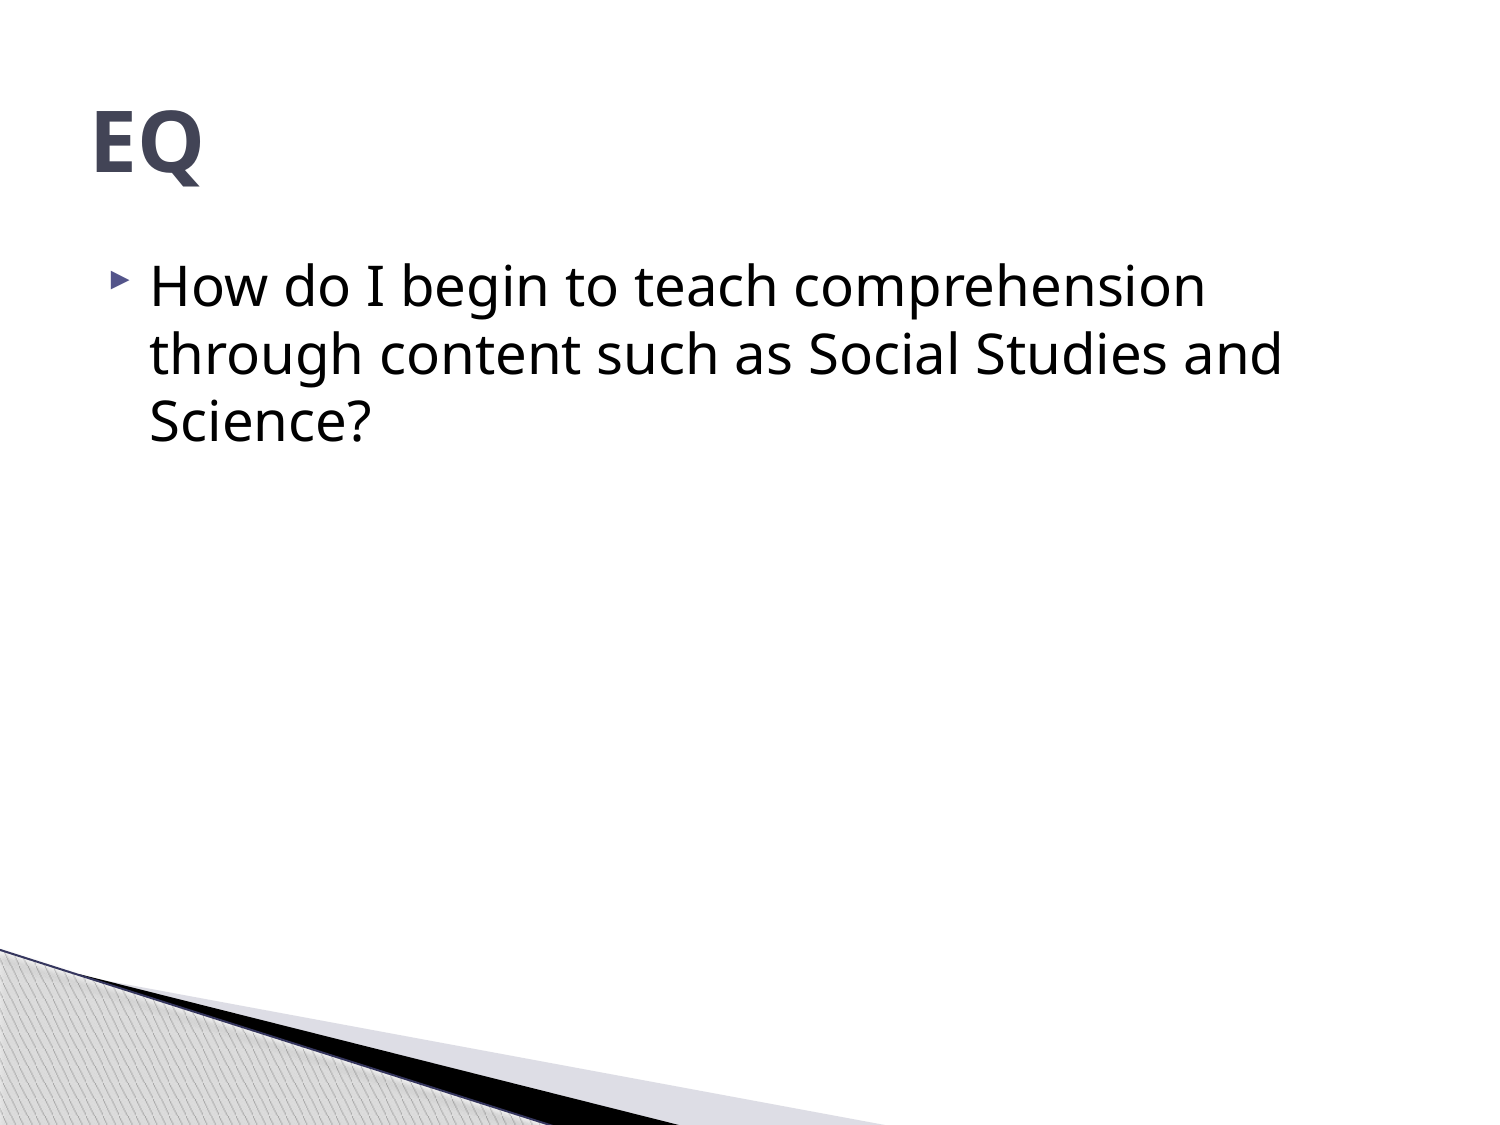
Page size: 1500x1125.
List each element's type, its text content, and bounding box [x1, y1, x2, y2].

title EQ [75, 45, 1425, 233]
list How do I begin to teach comprehension through content such as Social Studies and Science? [75, 243, 1425, 986]
